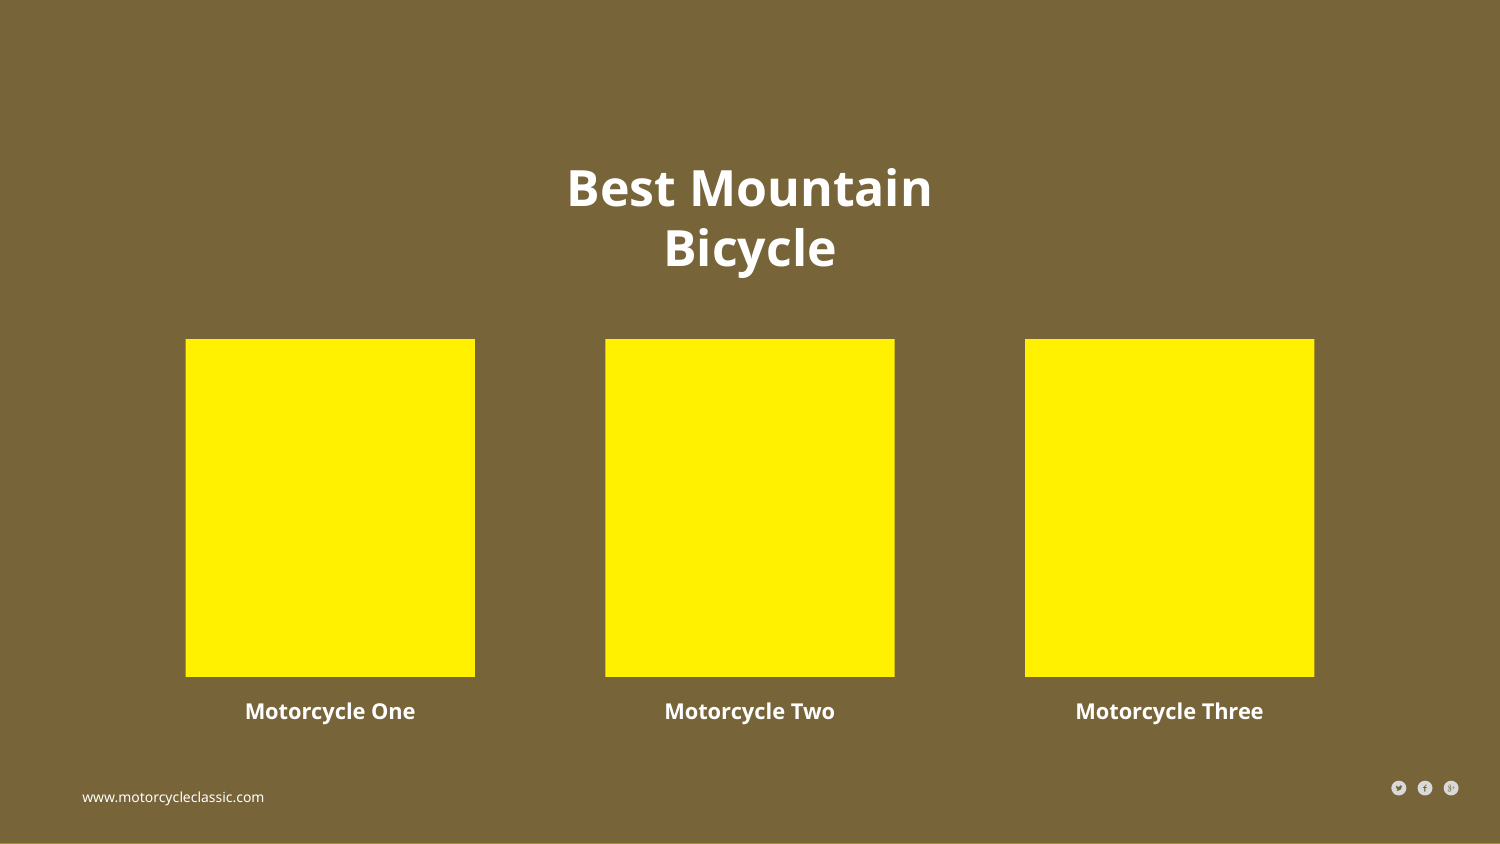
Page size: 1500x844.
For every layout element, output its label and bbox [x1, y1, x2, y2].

picture [0, 0, 1500, 844]
text_box [1391, 780, 1459, 796]
